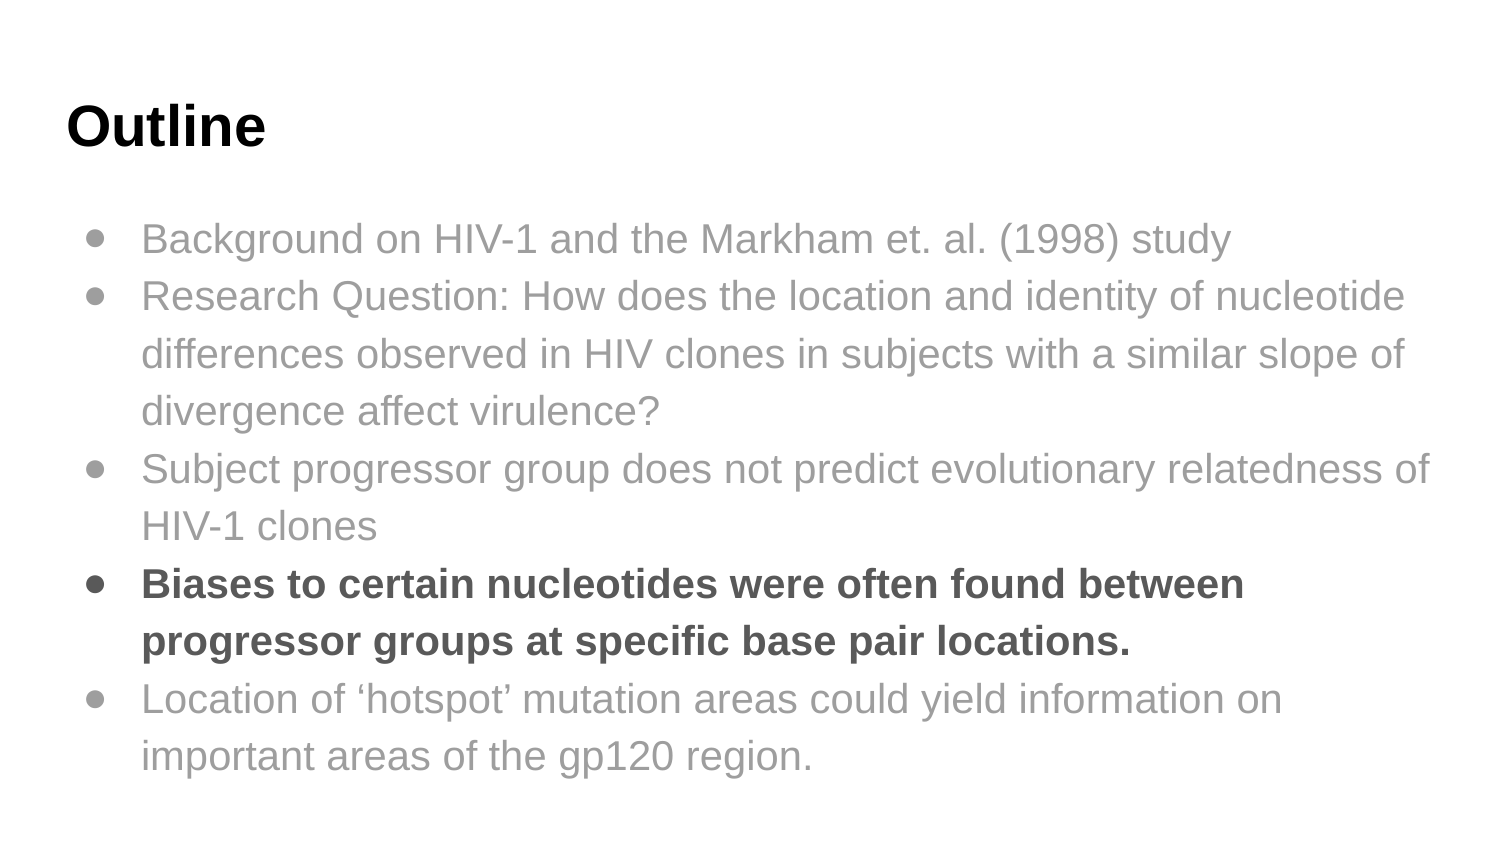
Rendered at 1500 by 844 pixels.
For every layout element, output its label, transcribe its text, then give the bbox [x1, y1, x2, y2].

list Background on HIV-1 and the Markham et. al. (1998) study Research Question: How does the location and identity of nucleotide differences observed in HIV clones in subjects with a similar slope of divergence affect virulence? Subject progressor group does not predict evolutionary relatedness of HIV-1 clones Biases to certain nucleotides were often found between progressor groups at specific base pair locations. Location of ‘hotspot’ mutation areas could yield information on important areas of the gp120 region. [51, 189, 1449, 750]
title Outline [51, 72, 1449, 167]
